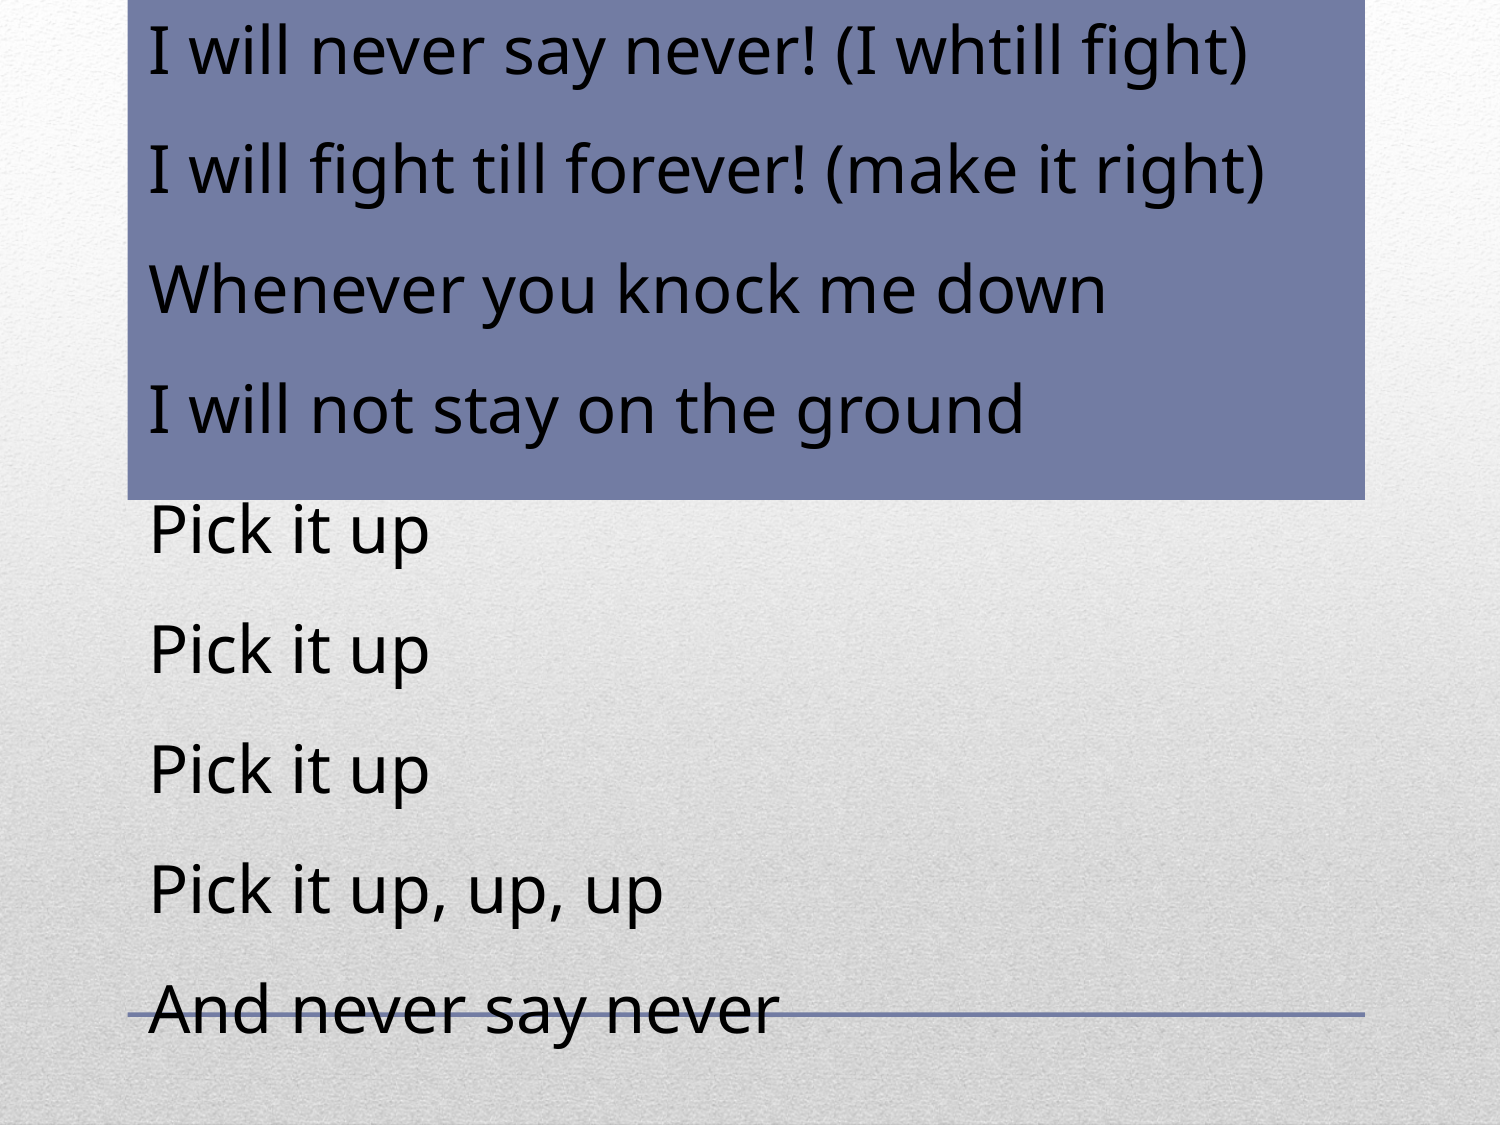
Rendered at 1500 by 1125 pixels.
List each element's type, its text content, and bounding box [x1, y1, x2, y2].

text_box I will never say never! (I whtill fight) I will fight till forever! (make it right) Whenever you knock me down I will not stay on the ground Pick it up Pick it up Pick it up Pick it up, up, up And never say never [133, 0, 1421, 1055]
